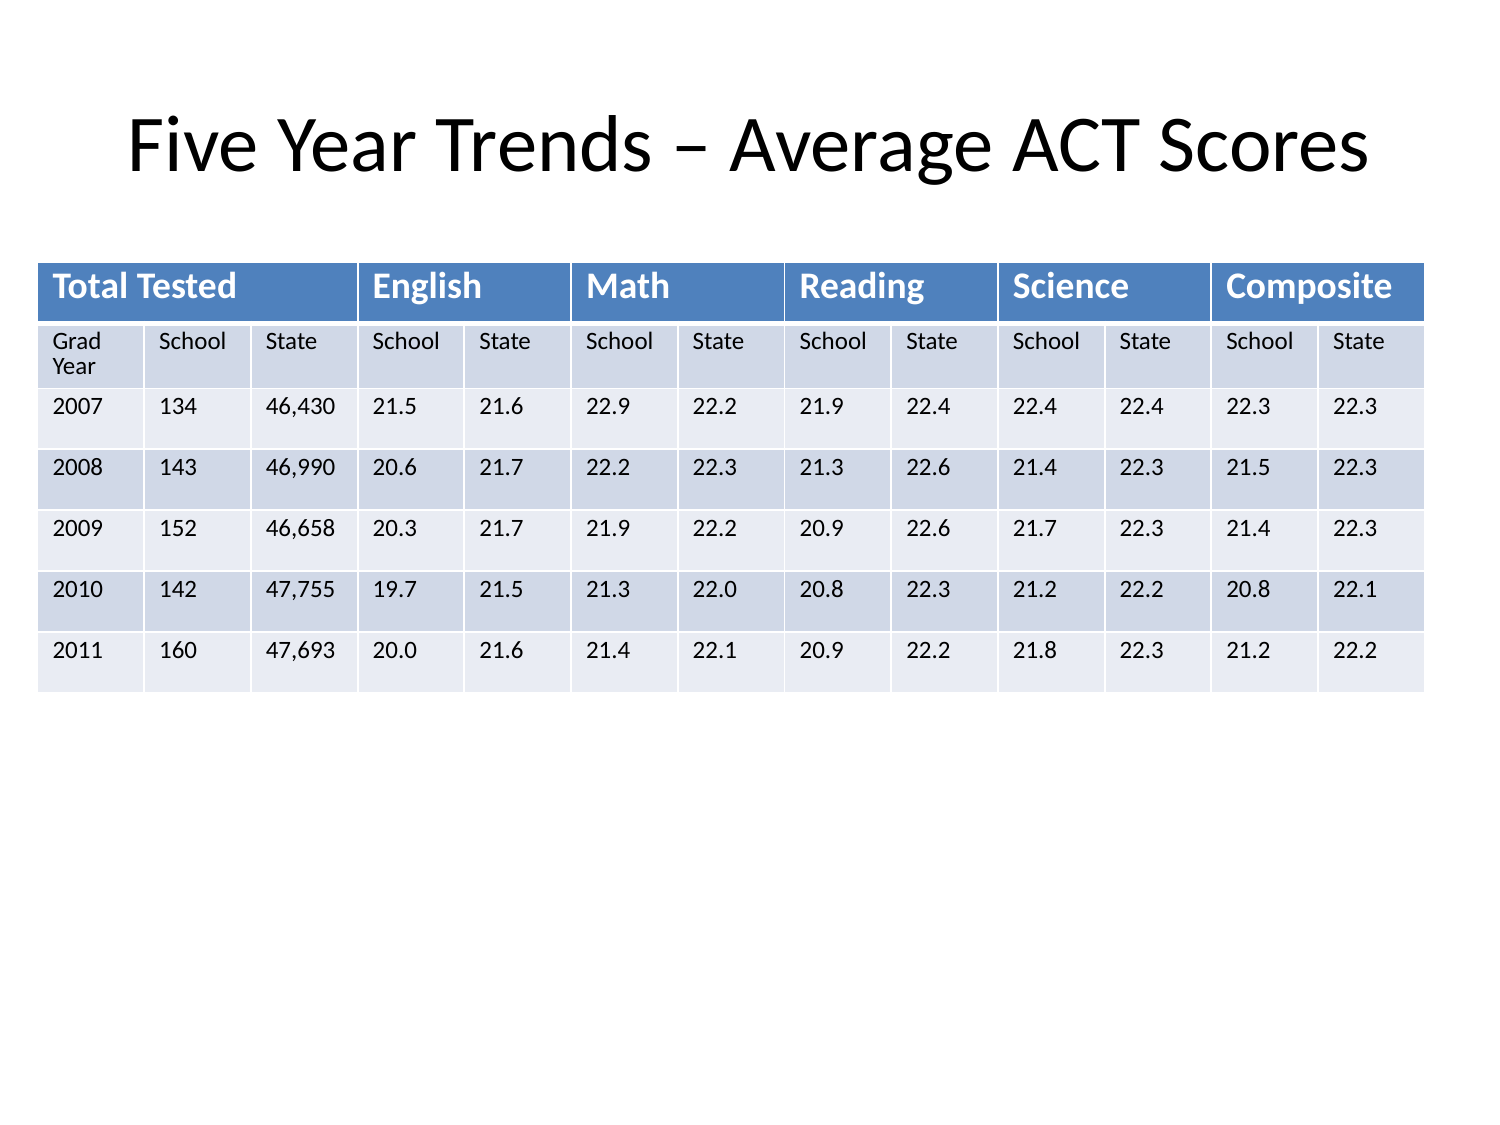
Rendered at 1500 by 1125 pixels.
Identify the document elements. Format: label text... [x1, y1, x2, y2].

table_cell 21.3 [572, 572, 677, 631]
table_cell 21.2 [1212, 633, 1317, 692]
table_cell 20.3 [359, 511, 463, 570]
table_cell 22.3 [1319, 511, 1424, 570]
table_cell 152 [145, 511, 250, 570]
table_cell 22.6 [892, 450, 997, 509]
table_cell 46,658 [252, 511, 357, 570]
table_cell School [572, 326, 677, 388]
table_cell 46,990 [252, 450, 357, 509]
table_cell 2011 [38, 633, 143, 692]
table_cell 21.5 [1212, 450, 1317, 509]
table_cell State [892, 326, 997, 388]
table_cell 47,693 [252, 633, 357, 692]
table_cell 21.4 [1212, 511, 1317, 570]
table_cell State [679, 326, 784, 388]
table_cell 22.3 [1106, 450, 1210, 509]
table_cell 22.3 [679, 450, 784, 509]
table_cell 134 [145, 389, 250, 448]
table_cell 22.2 [892, 633, 997, 692]
table_cell 2010 [38, 572, 143, 631]
table_cell 21.7 [465, 450, 570, 509]
table_header Science [999, 263, 1210, 321]
table_cell 22.4 [1106, 389, 1210, 448]
table_cell State [1106, 326, 1210, 388]
table_cell 46,430 [252, 389, 357, 448]
table_cell 20.9 [785, 511, 890, 570]
table_cell 22.6 [892, 511, 997, 570]
table_cell 20.0 [359, 633, 463, 692]
table_cell School [1212, 326, 1317, 388]
table_cell 21.9 [572, 511, 677, 570]
table_cell 19.7 [359, 572, 463, 631]
table_cell 20.6 [359, 450, 463, 509]
table_cell State [252, 326, 357, 388]
table_cell 22.1 [679, 633, 784, 692]
table_cell 21.6 [465, 633, 570, 692]
table_cell 22.3 [1319, 450, 1424, 509]
table_cell 143 [145, 450, 250, 509]
table_cell 160 [145, 633, 250, 692]
table_cell 22.3 [1106, 633, 1210, 692]
table_cell 22.9 [572, 389, 677, 448]
table_cell 22.3 [1319, 389, 1424, 448]
title Five Year Trends – Average ACT Scores [75, 45, 1425, 233]
table_cell State [1319, 326, 1424, 388]
table_cell 22.2 [1106, 572, 1210, 631]
table_header Composite [1212, 263, 1424, 321]
table_cell 22.2 [679, 511, 784, 570]
table_cell 21.5 [465, 572, 570, 631]
table_header Reading [785, 263, 997, 321]
table_cell 2007 [38, 389, 143, 448]
table_cell School [145, 326, 250, 388]
table_cell 2008 [38, 450, 143, 509]
table_cell State [465, 326, 570, 388]
table_cell School [999, 326, 1104, 388]
table_cell 22.2 [572, 450, 677, 509]
table_cell 21.7 [465, 511, 570, 570]
table_cell 22.3 [1212, 389, 1317, 448]
table_cell 21.6 [465, 389, 570, 448]
table_cell 22.3 [1106, 511, 1210, 570]
table_cell 22.2 [679, 389, 784, 448]
table_header Total Tested [38, 263, 357, 321]
table_cell 20.9 [785, 633, 890, 692]
table_cell 21.4 [999, 450, 1104, 509]
table_cell 22.4 [999, 389, 1104, 448]
table_cell 21.7 [999, 511, 1104, 570]
table_cell 20.8 [785, 572, 890, 631]
table_cell 20.8 [1212, 572, 1317, 631]
table_header English [359, 263, 570, 321]
table_cell 21.8 [999, 633, 1104, 692]
table_cell 22.4 [892, 389, 997, 448]
table_cell School [359, 326, 463, 388]
table_cell 21.5 [359, 389, 463, 448]
table_cell School [785, 326, 890, 388]
table_cell 21.3 [785, 450, 890, 509]
table_cell Grad Year [38, 326, 143, 388]
table_cell 21.4 [572, 633, 677, 692]
table_cell 22.3 [892, 572, 997, 631]
table_cell 22.1 [1319, 572, 1424, 631]
table_cell 21.9 [785, 389, 890, 448]
table_cell 142 [145, 572, 250, 631]
table_cell 2009 [38, 511, 143, 570]
table_cell 21.2 [999, 572, 1104, 631]
table_cell 47,755 [252, 572, 357, 631]
table_header Math [572, 263, 784, 321]
table_cell 22.0 [679, 572, 784, 631]
table_cell 22.2 [1319, 633, 1424, 692]
